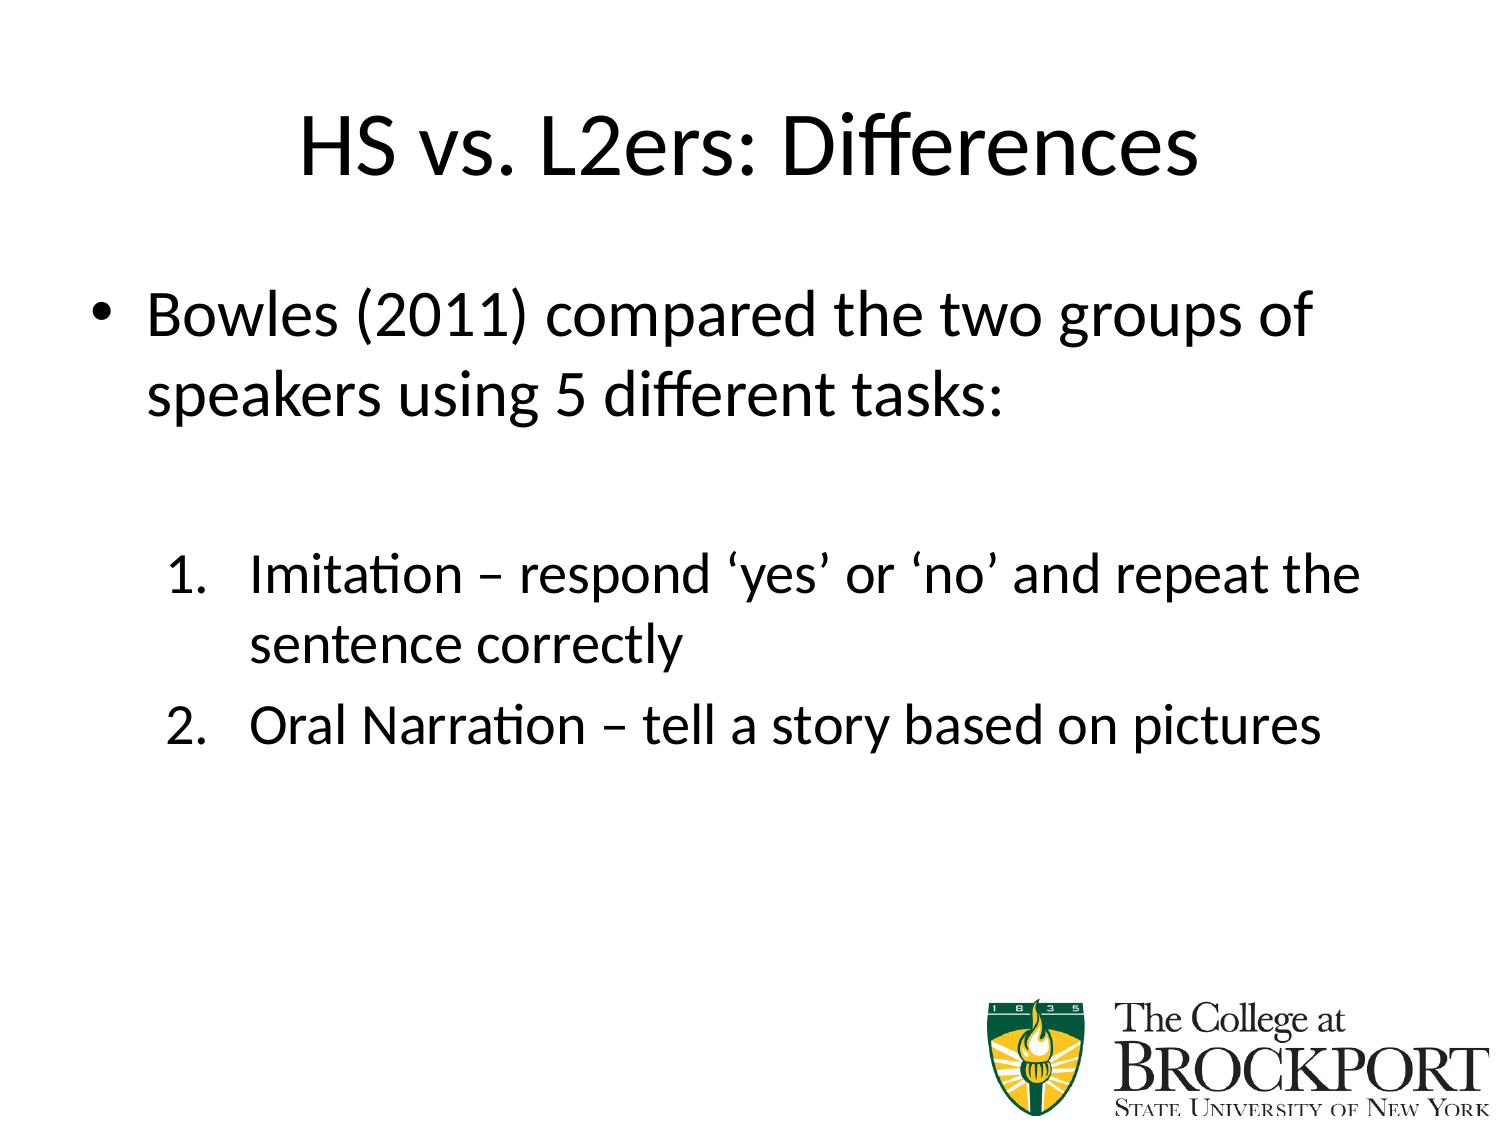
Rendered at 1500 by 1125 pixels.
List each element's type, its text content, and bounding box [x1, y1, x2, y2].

list Bowles (2011) compared the two groups of speakers using 5 different tasks: Imitation – respond ‘yes’ or ‘no’ and repeat the sentence correctly Oral Narration – tell a story based on pictures [75, 262, 1425, 1005]
title HS vs. L2ers: Differences [75, 45, 1425, 233]
